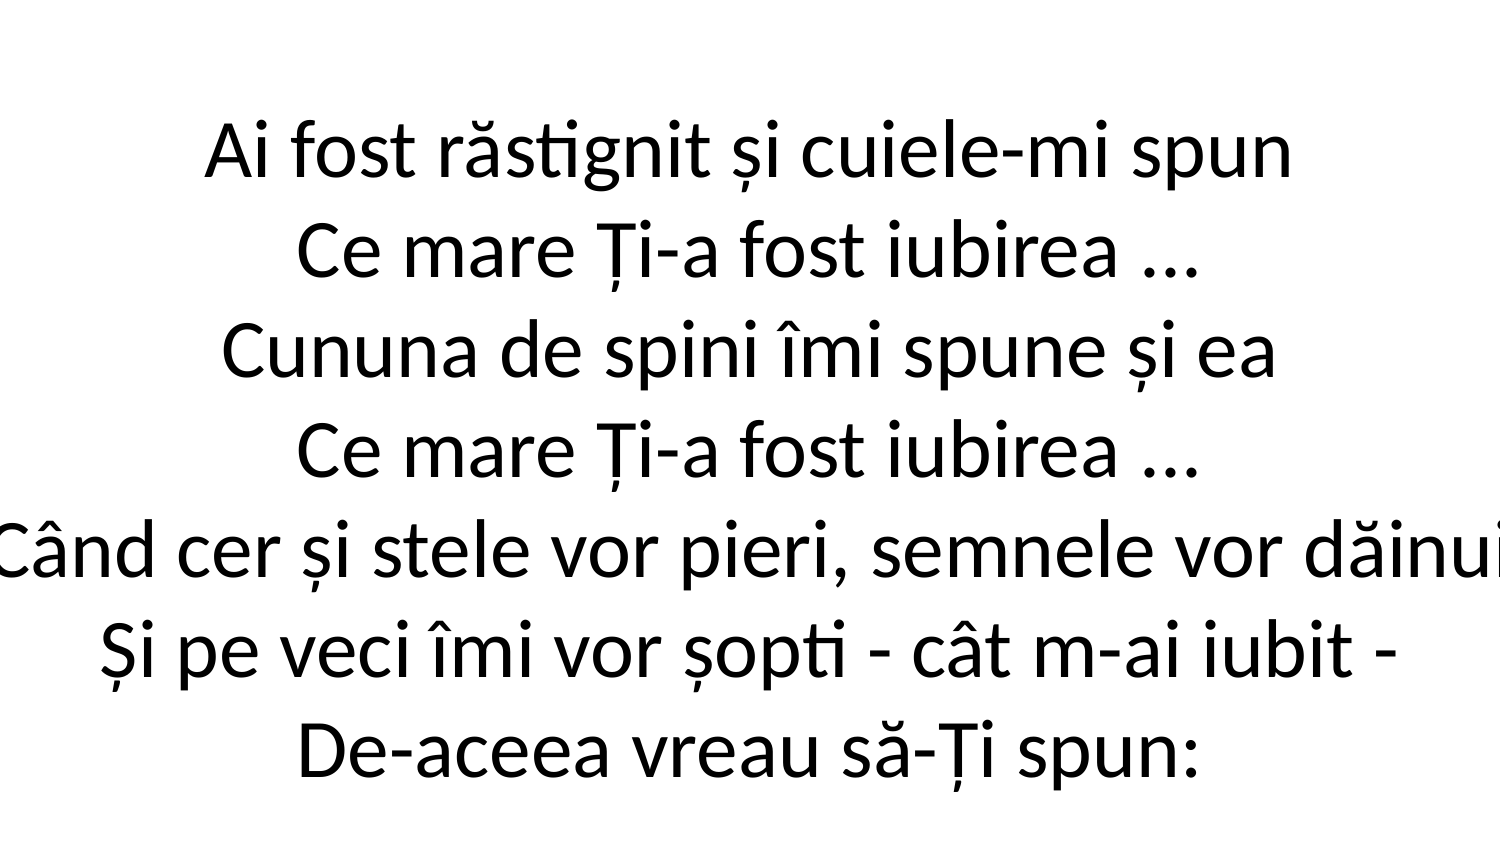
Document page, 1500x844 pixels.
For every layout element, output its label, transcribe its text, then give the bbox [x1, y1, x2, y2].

text_box Ai fost răstignit și cuiele-mi spun Ce mare Ți-a fost iubirea ... Cununa de spini îmi spune și ea Ce mare Ți-a fost iubirea ... Când cer și stele vor pieri, semnele vor dăinui Și pe veci îmi vor șopti - cât m-ai iubit - De-aceea vreau să-Ți spun: [0, 42, 1500, 802]
